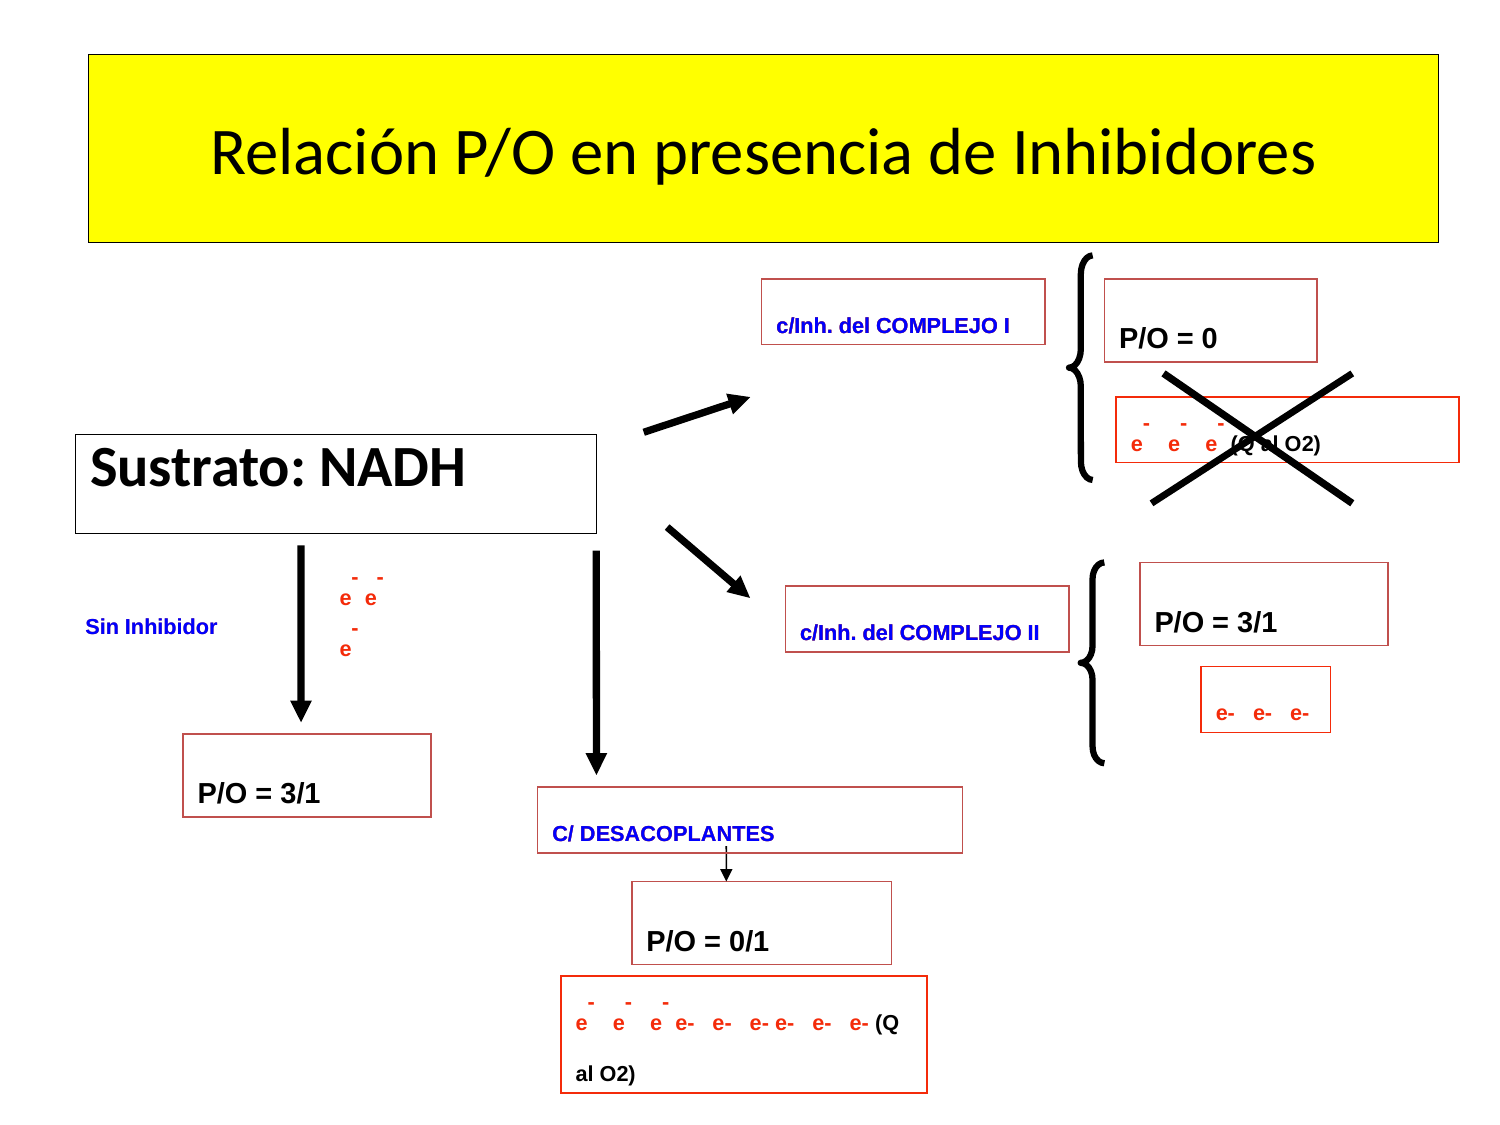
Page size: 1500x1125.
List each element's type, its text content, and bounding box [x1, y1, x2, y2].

text_box e- e- e- [324, 550, 420, 668]
text_box P/O = 0/1 [631, 881, 892, 965]
text_box [590, 550, 603, 775]
text_box [643, 395, 751, 433]
text_box P/O = 3/1 [183, 734, 431, 818]
title Relación P/O en presencia de Inhibidores [88, 54, 1439, 243]
text_box [667, 526, 751, 598]
text_box [1069, 255, 1093, 480]
text_box c/Inh. del COMPLEJO II [785, 586, 1069, 652]
text_box Sin Inhibidor [70, 580, 290, 647]
text_box e- e- e- e- e- e- e- e- e- (Q al O2) [560, 976, 927, 1093]
text_box [1080, 562, 1105, 764]
text_box C/ DESACOPLANTES [537, 786, 963, 853]
text_box c/Inh. del COMPLEJO I [761, 278, 1046, 345]
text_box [1115, 373, 1460, 504]
text_box [294, 545, 308, 723]
text_box P/O = 3/1 [1139, 562, 1388, 646]
list Sustrato: NADH [75, 434, 597, 534]
text_box e- e- e- [1201, 666, 1331, 733]
text_box [720, 853, 733, 882]
text_box P/O = 0 [1104, 278, 1318, 362]
